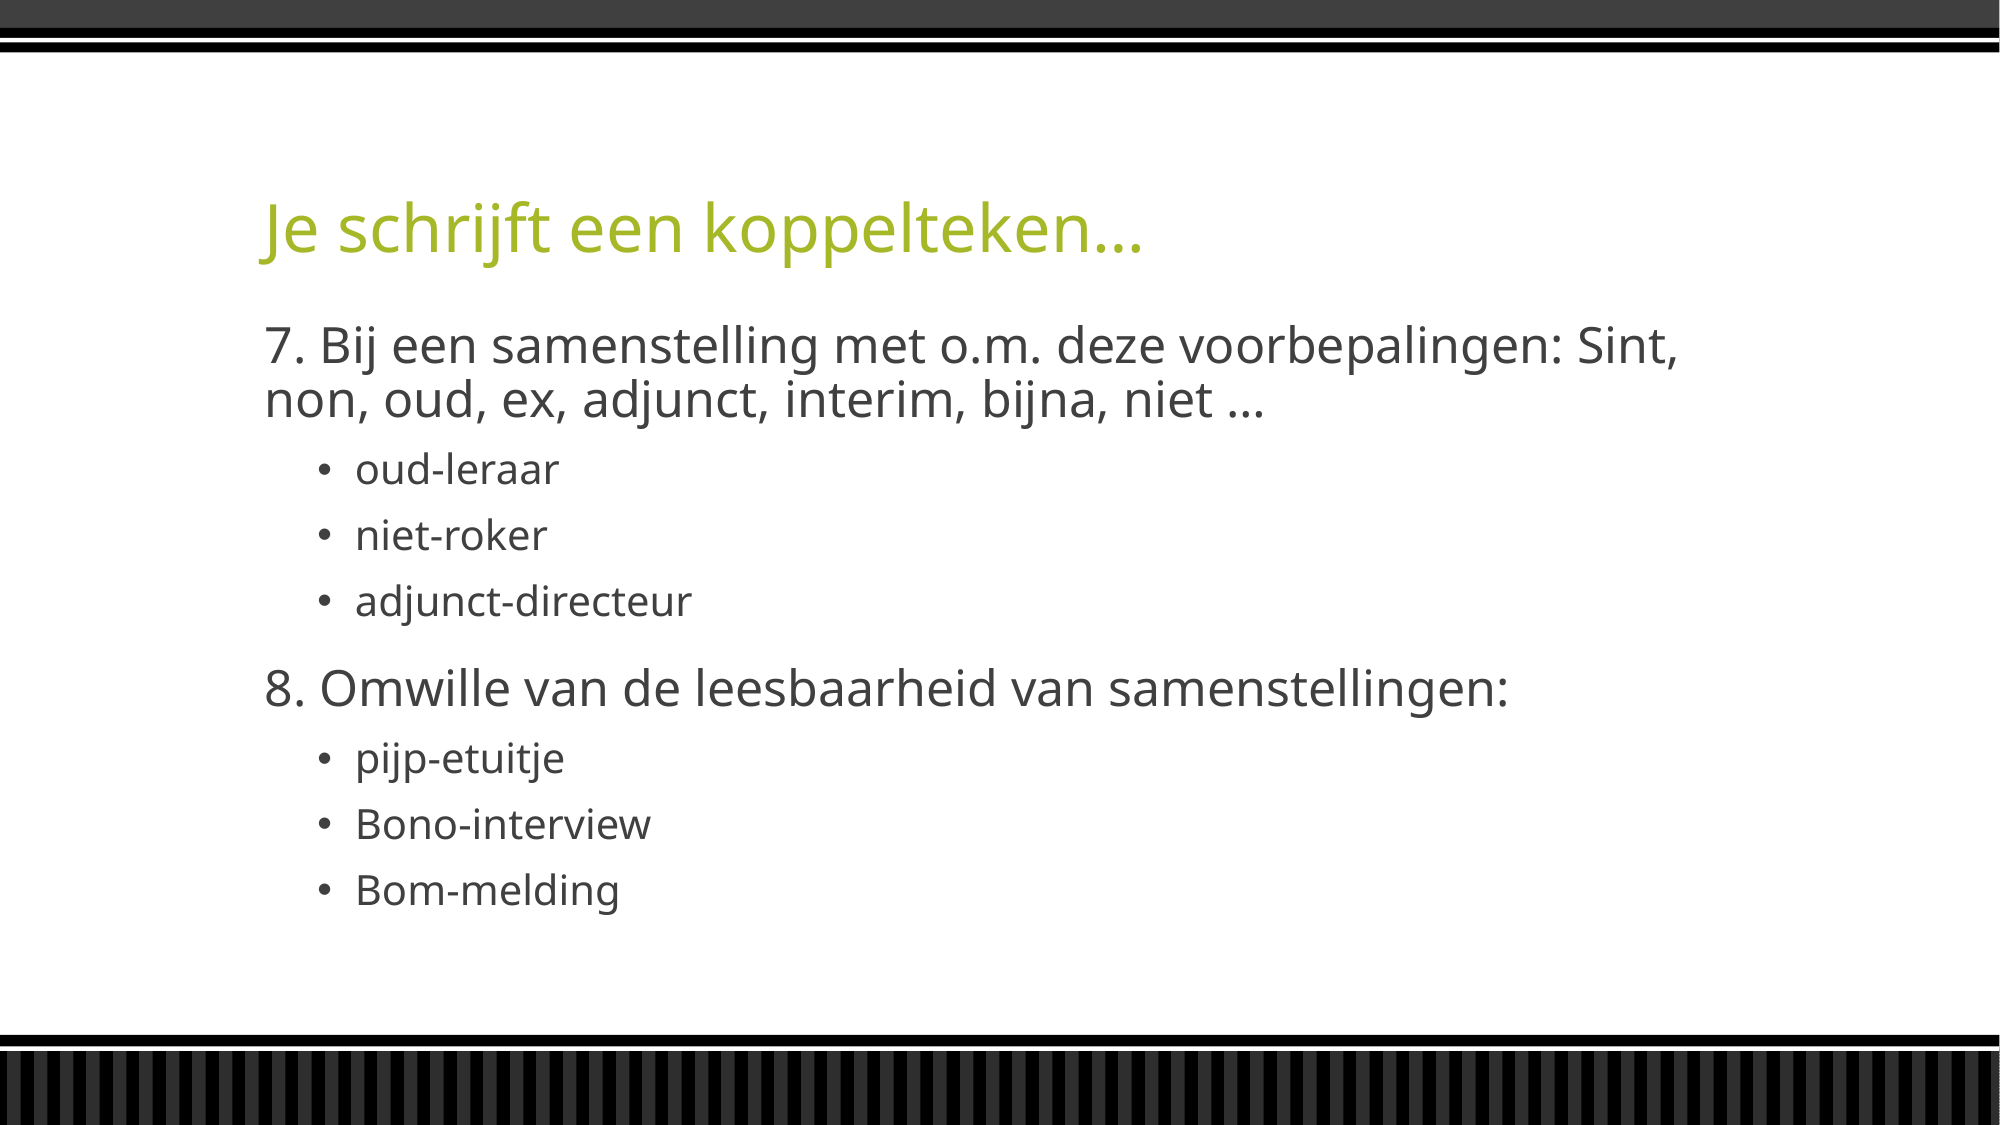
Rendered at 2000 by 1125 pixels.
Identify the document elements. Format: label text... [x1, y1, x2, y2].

list 7. Bij een samenstelling met o.m. deze voorbepalingen: Sint, non, oud, ex, adjunct, interim, bijna, niet … oud-leraar niet-roker adjunct-directeur 8. Omwille van de leesbaarheid van samenstellingen: pijp-etuitje Bono-interview Bom-melding [249, 312, 1750, 988]
title Je schrijft een koppelteken… [249, 99, 1750, 275]
